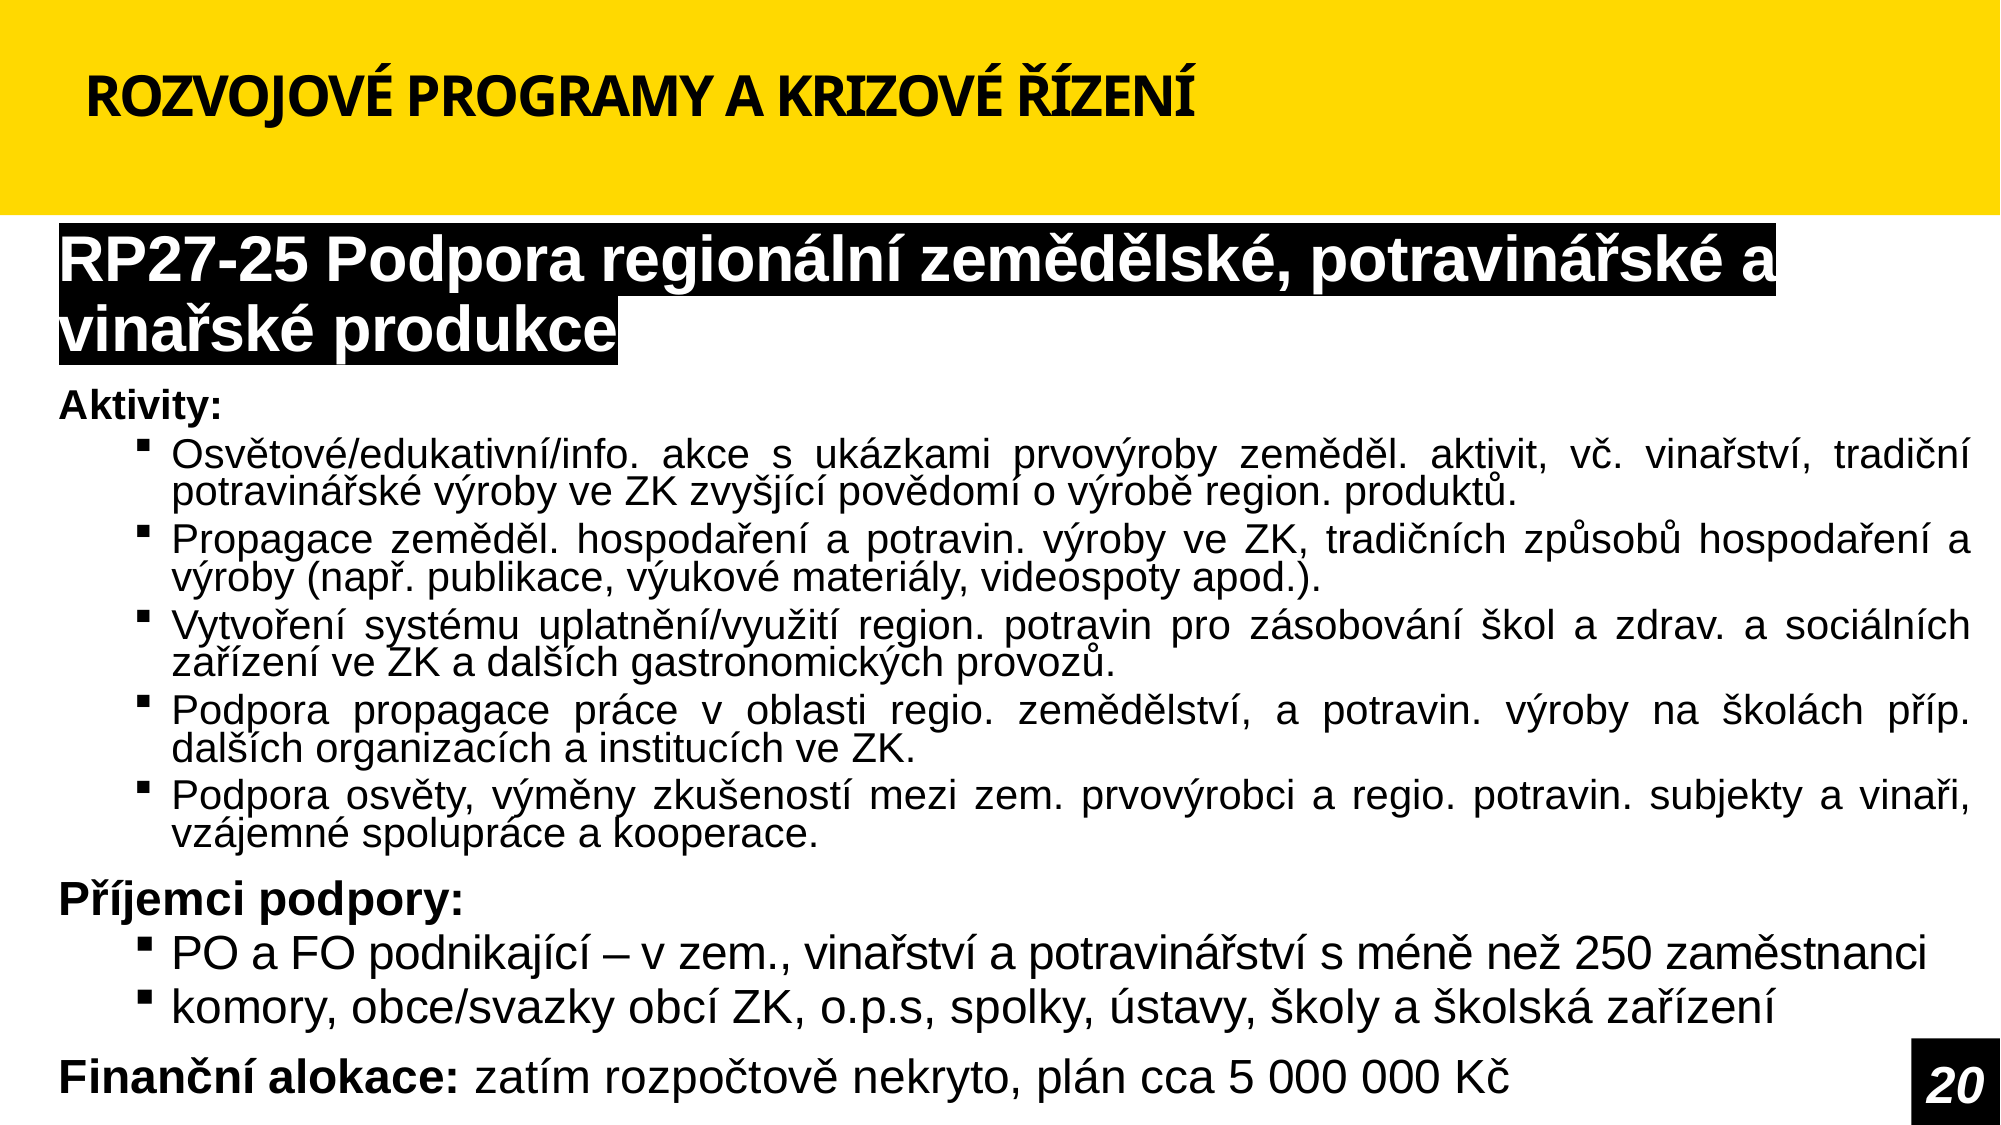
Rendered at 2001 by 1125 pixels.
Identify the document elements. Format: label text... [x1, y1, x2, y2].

title ROZVOJOVÉ PROGRAMY A KRIZOVÉ ŘÍZENÍ [69, 60, 1918, 214]
slide_number 20 [1911, 1038, 2000, 1125]
list RP27-25 Podpora regionální zemědělské, potravinářské a vinařské produkce Aktivity: Osvětové/edukativní/info. akce s ukázkami prvovýroby zeměděl. aktivit, vč. vinařství, tradiční potravinářské výroby ve ZK zvyšjící povědomí o výrobě region. produktů. Propagace zeměděl. hospodaření a potravin. výroby ve ZK, tradičních způsobů hospodaření a výroby (např. publikace, výukové materiály, videospoty apod.). Vytvoření systému uplatnění/využití region. potravin pro zásobování škol a zdrav. a sociálních zařízení ve ZK a dalších gastronomických provozů. Podpora propagace práce v oblasti regio. zemědělství, a potravin. výroby na školách příp. dalších organizacích a institucích ve ZK. Podpora osvěty, výměny zkušeností mezi zem. prvovýrobci a regio. potravin. subjekty a vinaři, vzájemné spolupráce a kooperace. Příjemci podpory: PO a FO podnikající – v zem., vinařství a potravinářství s méně než 250 zaměstnanci komory, obce/svazky obcí ZK, o.p.s, spolky, ústavy, školy a školská zařízení Finanční alokace: zatím rozpočtově nekryto, plán cca 5 000 000 Kč [0, 218, 2000, 1125]
